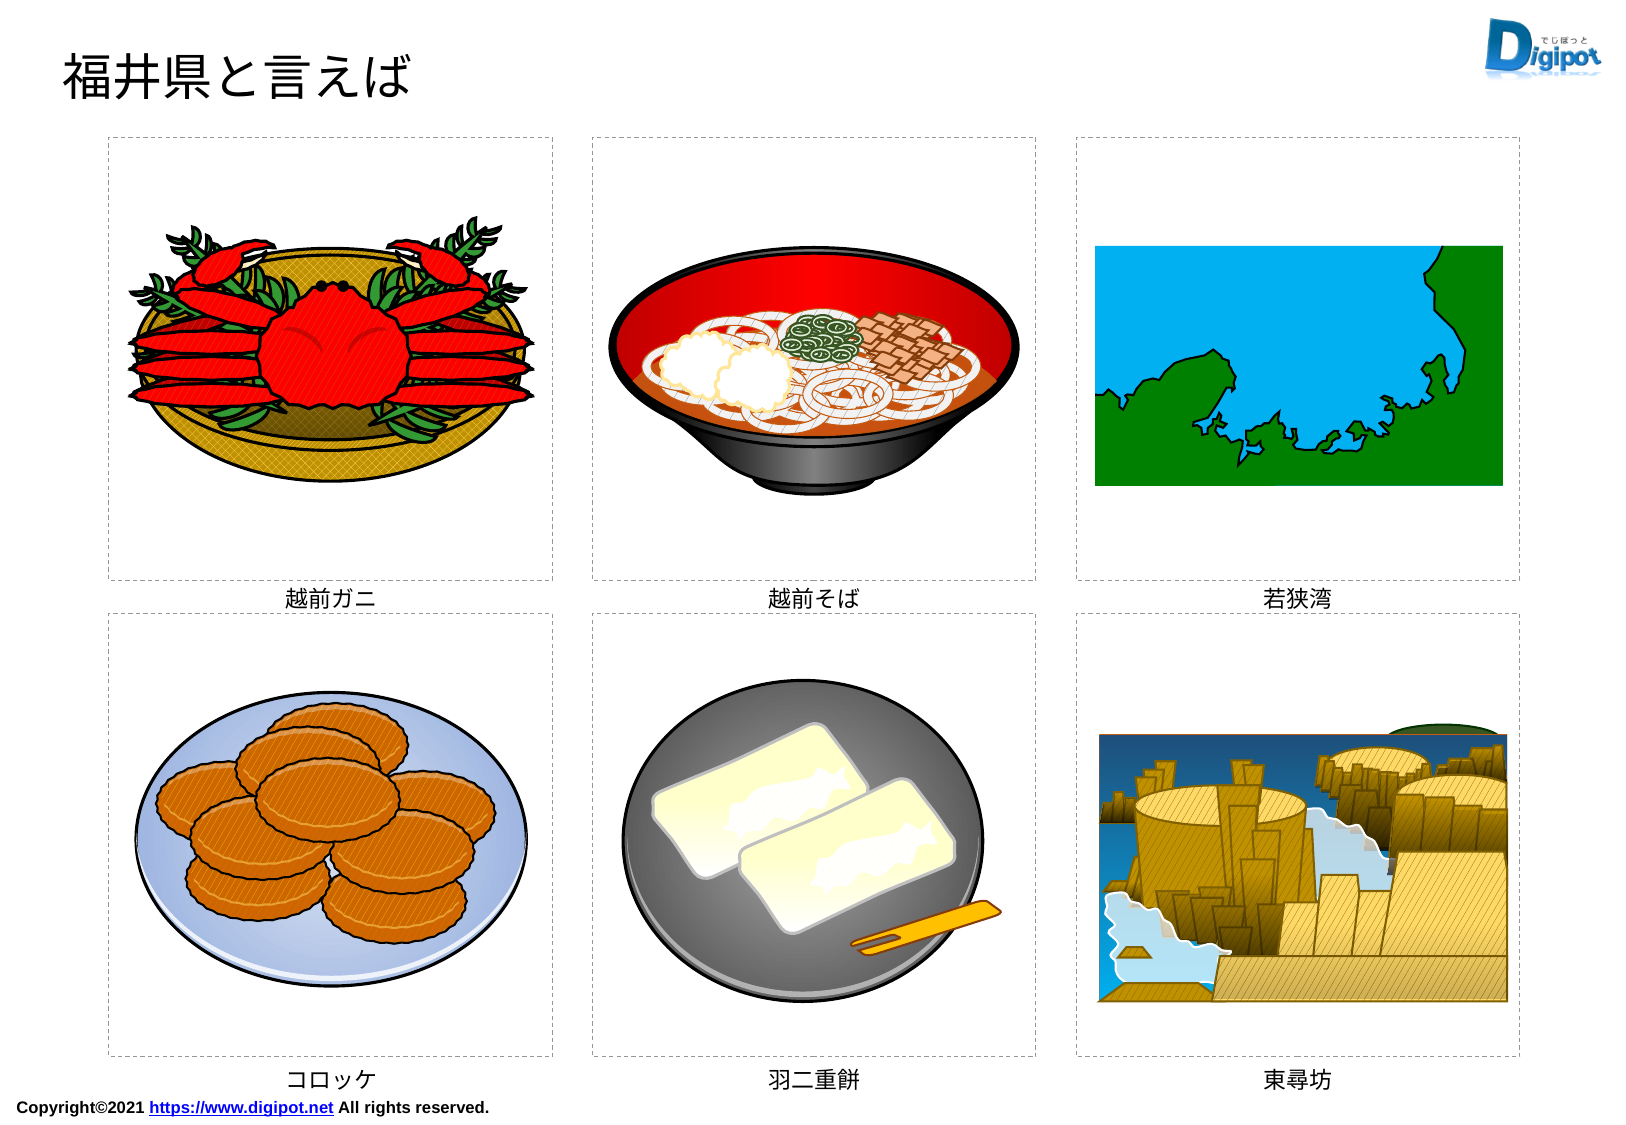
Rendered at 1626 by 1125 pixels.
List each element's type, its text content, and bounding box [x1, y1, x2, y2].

text_box 福井県と言えば [47, 38, 427, 113]
text_box 若狭湾 [1071, 577, 1525, 620]
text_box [622, 680, 1003, 1002]
text_box 東尋坊 [1071, 1058, 1525, 1101]
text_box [135, 692, 527, 987]
text_box 羽二重餅 [587, 1058, 1041, 1101]
text_box 越前ガニ [104, 577, 558, 620]
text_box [128, 220, 534, 482]
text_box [1099, 724, 1508, 1002]
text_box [609, 247, 1019, 495]
text_box 越前そば [587, 577, 1041, 620]
picture [1485, 18, 1602, 82]
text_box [1094, 245, 1503, 487]
text_box コロッケ [104, 1058, 558, 1101]
